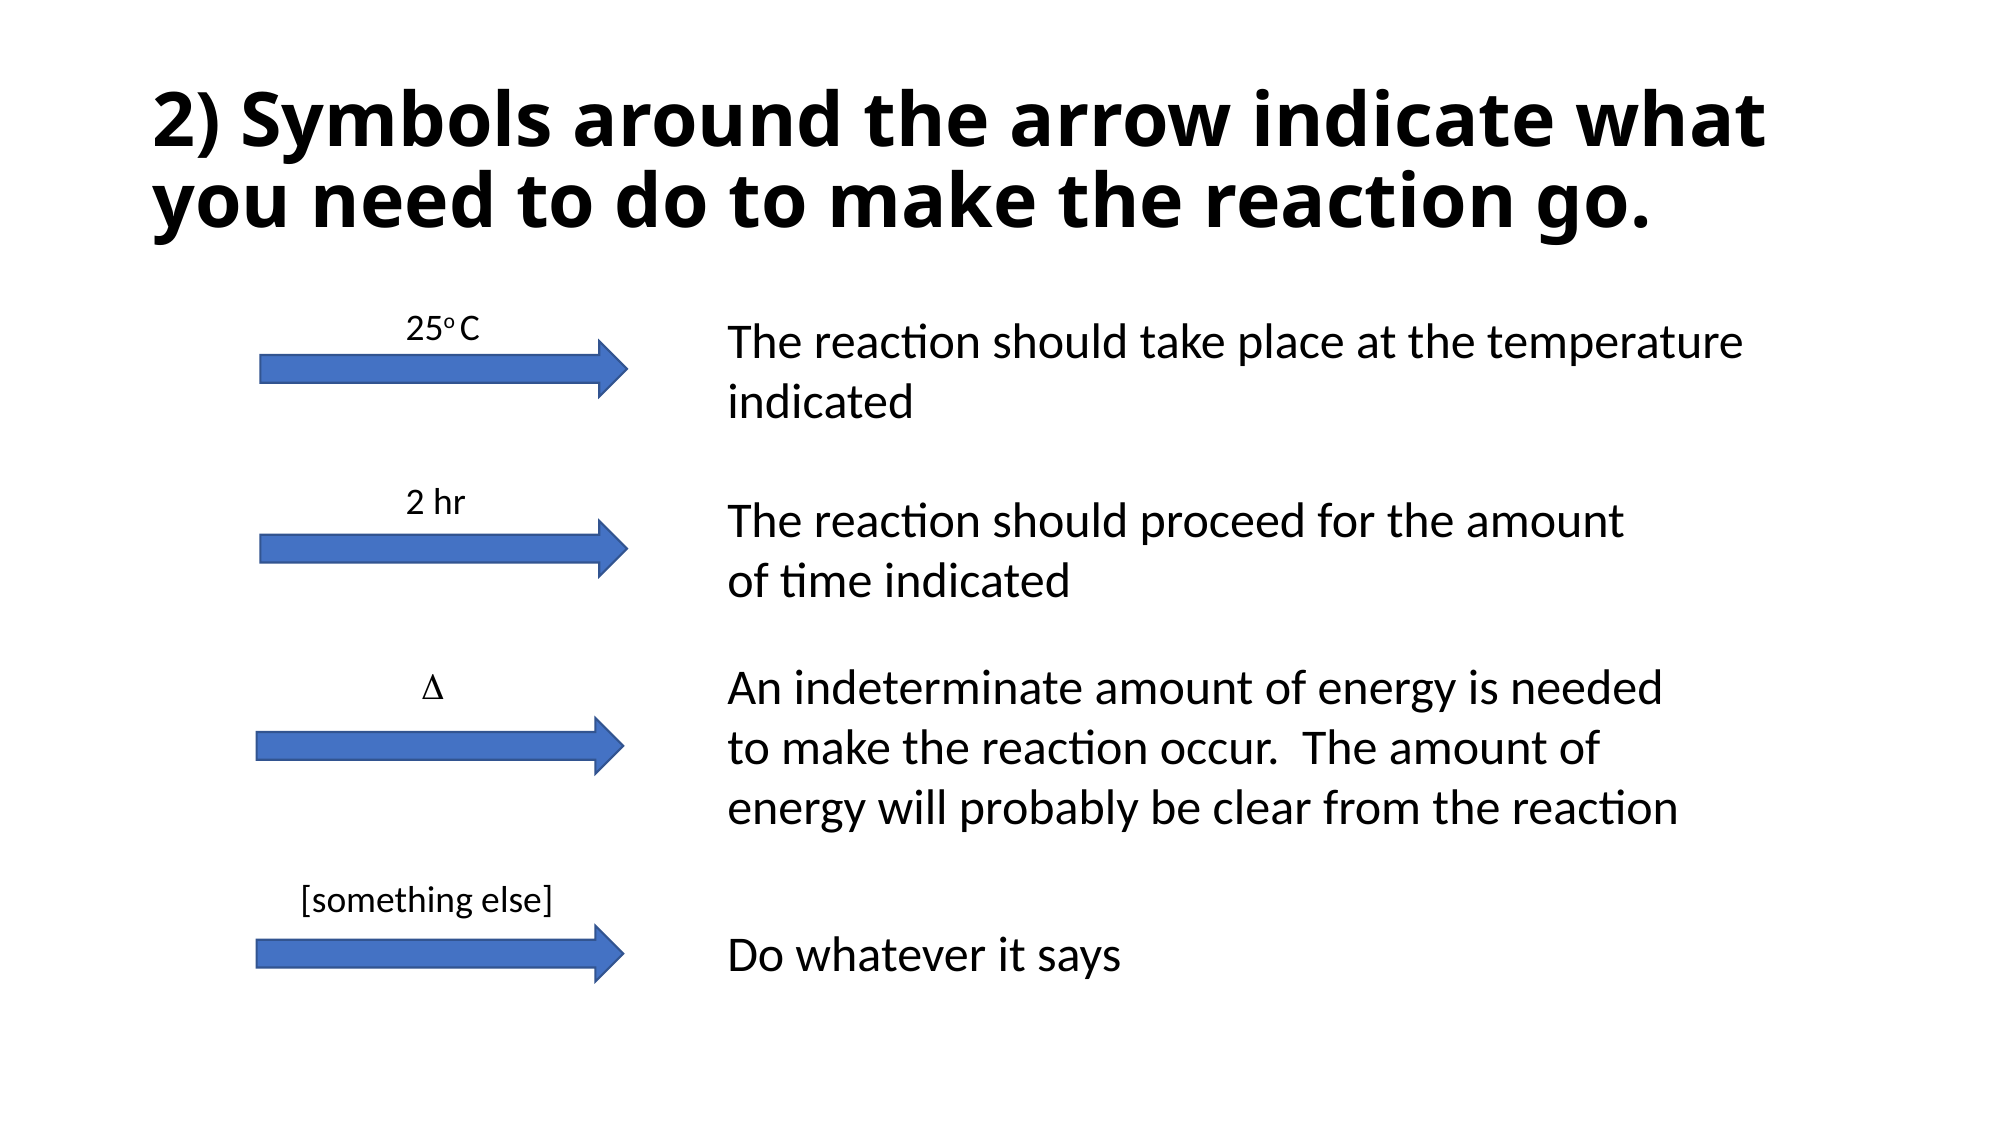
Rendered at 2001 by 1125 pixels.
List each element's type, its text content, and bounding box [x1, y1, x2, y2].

text_box D [406, 654, 759, 715]
text_box Do whatever it says [712, 913, 1820, 989]
text_box [255, 715, 625, 777]
text_box [259, 338, 629, 400]
text_box The reaction should proceed for the amount of time indicated [712, 480, 1690, 616]
text_box [259, 530, 629, 579]
text_box An indeterminate amount of energy is needed to make the reaction occur. The amount of energy will probably be clear from the reaction [712, 647, 1707, 843]
title 2) Symbols around the arrow indicate what you need to do to make the reaction go. [137, 54, 1863, 272]
text_box 2 hr [390, 469, 726, 530]
text_box The reaction should take place at the temperature indicated [712, 301, 1824, 437]
text_box 25o C [390, 295, 534, 355]
text_box [255, 928, 625, 984]
text_box [something else] [285, 867, 1043, 928]
